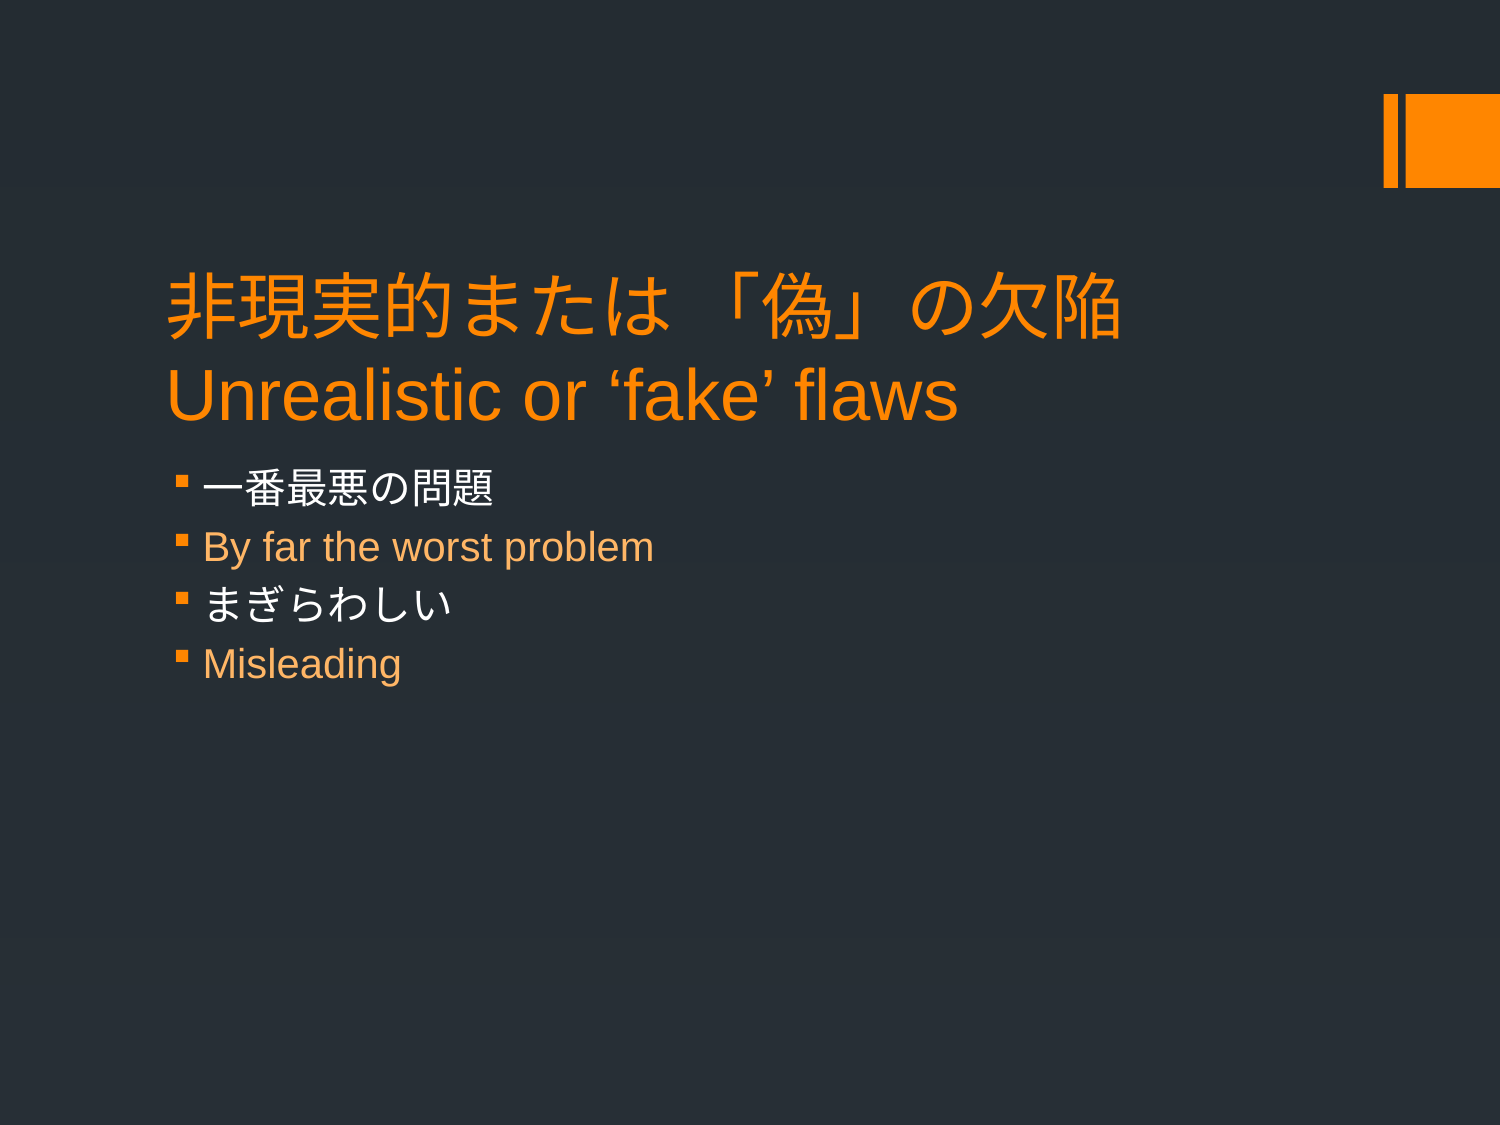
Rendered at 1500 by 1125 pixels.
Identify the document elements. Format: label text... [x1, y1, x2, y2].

list 一番最悪の問題 By far the worst problem まぎらわしい Misleading [150, 454, 1350, 1035]
title 非現実的または 「偽」の欠陥 Unrealistic or ‘fake’ flaws [150, 253, 1350, 443]
